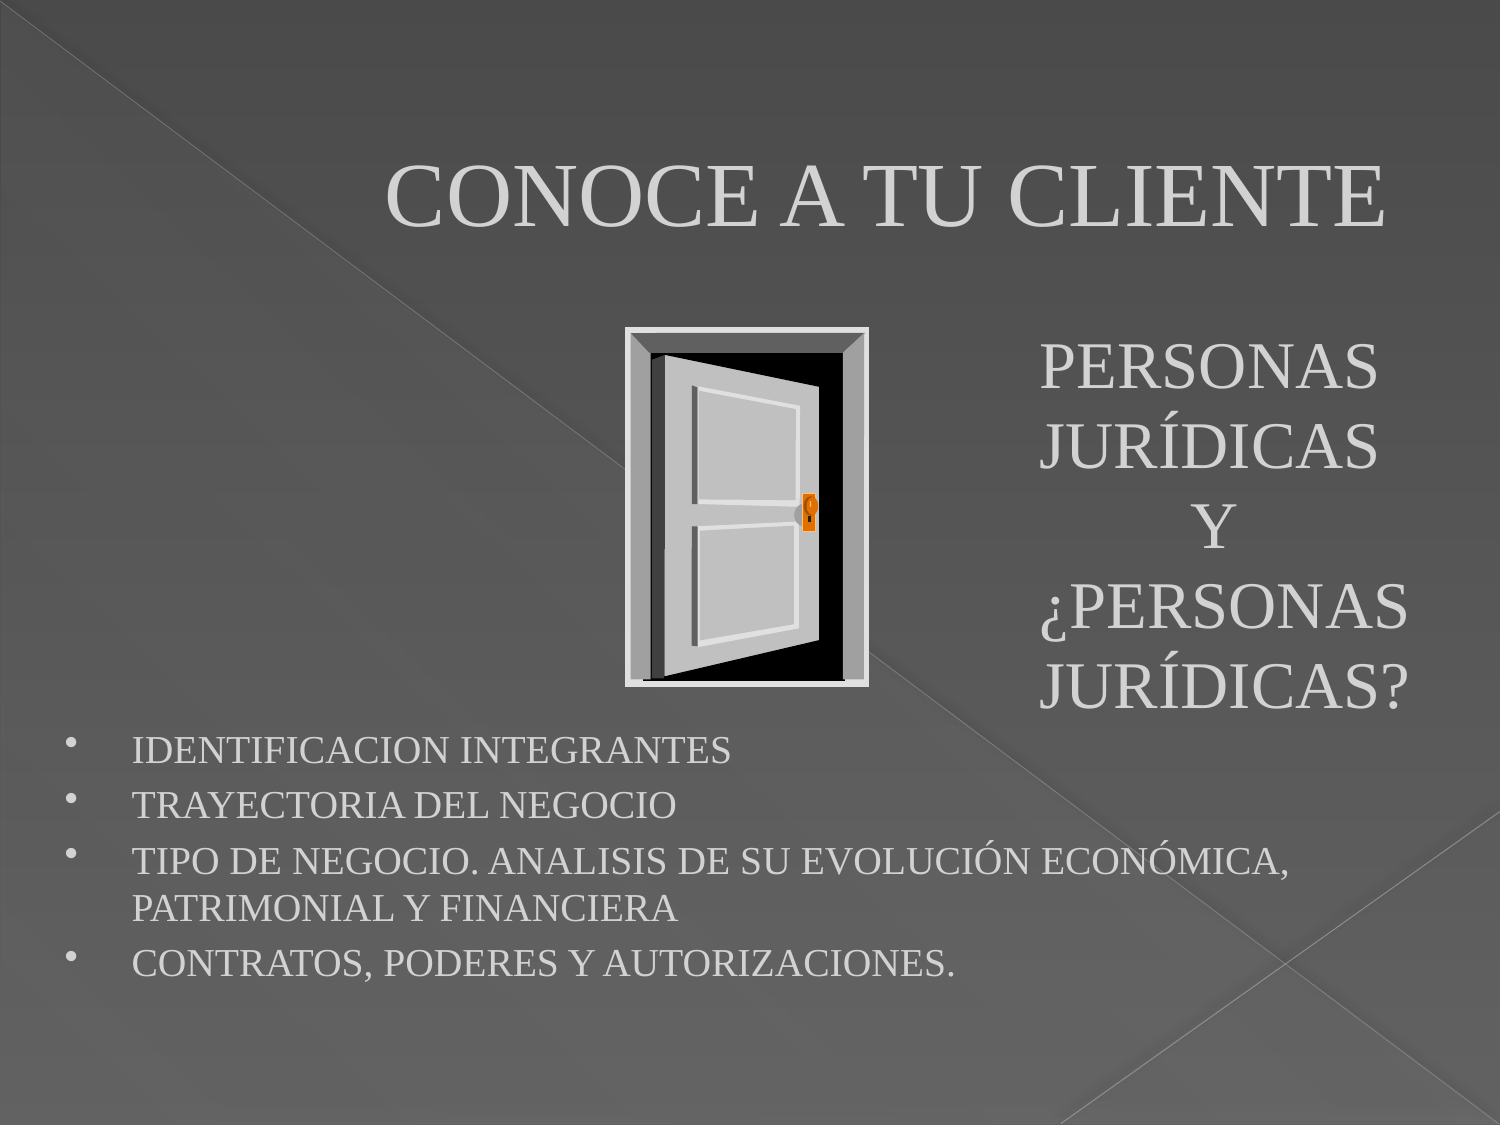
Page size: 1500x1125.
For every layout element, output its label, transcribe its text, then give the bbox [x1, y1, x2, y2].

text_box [624, 327, 870, 688]
text_box IDENTIFICACION INTEGRANTES TRAYECTORIA DEL NEGOCIO TIPO DE NEGOCIO. ANALISIS DE SU EVOLUCIÓN ECONÓMICA, PATRIMONIAL Y FINANCIERA CONTRATOS, PODERES Y AUTORIZACIONES. [46, 714, 1500, 1075]
text_box PERSONAS JURÍDICAS Y ¿PERSONAS JURÍDICAS? [1024, 314, 1443, 730]
text_box CONOCE A TU CLIENTE [0, 46, 1453, 254]
